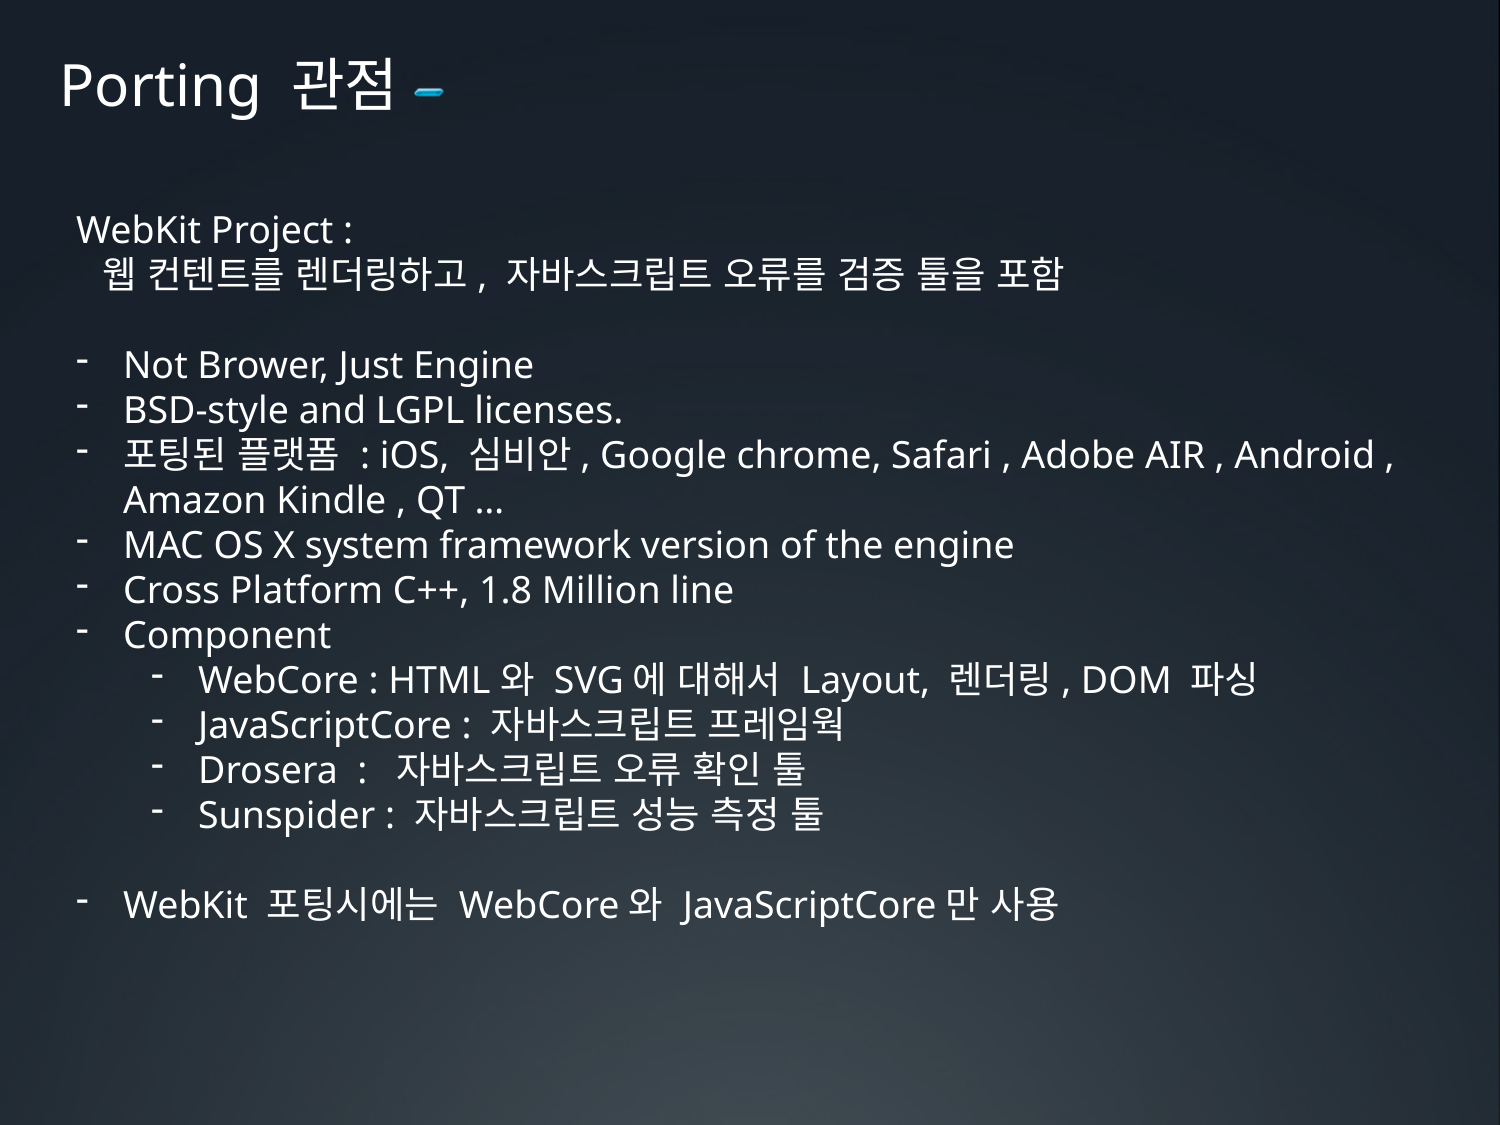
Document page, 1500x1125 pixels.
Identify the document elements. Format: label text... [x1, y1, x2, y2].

text_box WebKit Project : 웹 컨텐트를 렌더링하고, 자바스크립트 오류를 검증 툴을 포함 Not Brower, Just Engine BSD-style and LGPL licenses. 포팅된 플랫폼 : iOS, 심비안, Google chrome, Safari , Adobe AIR , Android , Amazon Kindle , QT … MAC OS X system framework version of the engine Cross Platform C++, 1.8 Million line Component WebCore : HTML와 SVG에 대해서 Layout, 렌더링, DOM 파싱 JavaScriptCore : 자바스크립트 프레임웍 Drosera : 자바스크립트 오류 확인 툴 Sunspider : 자바스크립트 성능 측정 툴 WebKit 포팅시에는 WebCore와 JavaScriptCore만 사용 [61, 199, 1427, 934]
text_box Porting 관점 [44, 40, 430, 126]
picture [0, 0, 1500, 1125]
